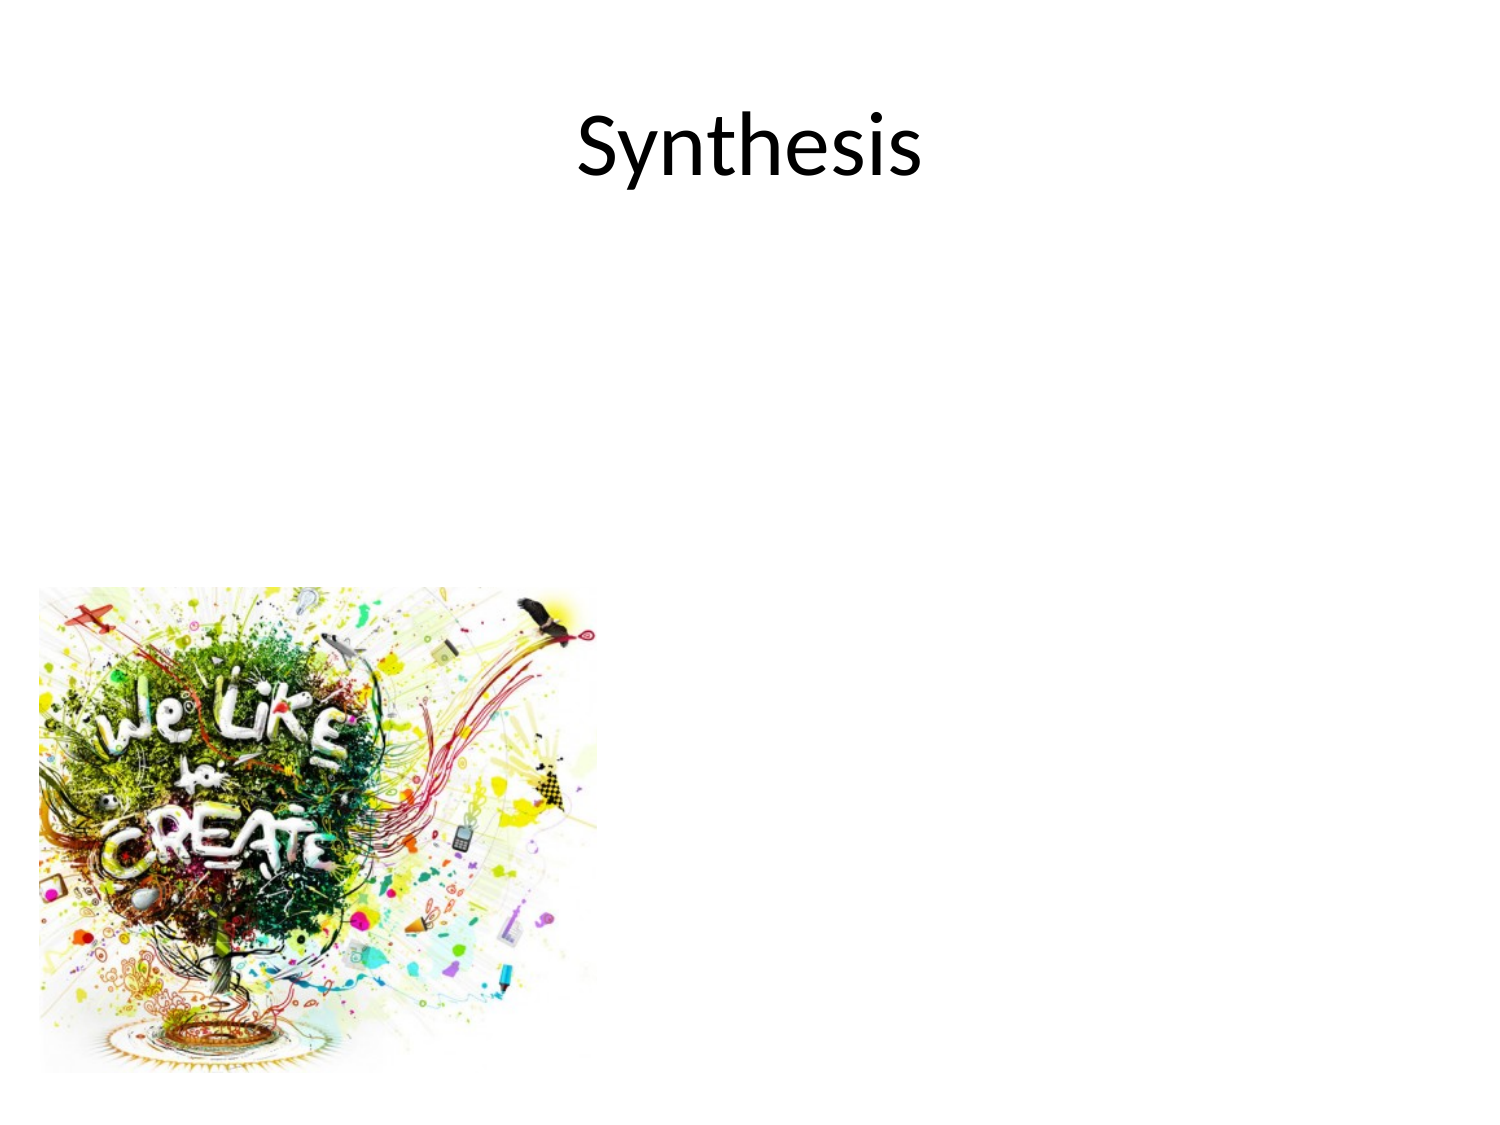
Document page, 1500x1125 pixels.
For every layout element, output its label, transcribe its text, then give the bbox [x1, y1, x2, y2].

title Synthesis [75, 45, 1425, 233]
picture [38, 587, 598, 1073]
